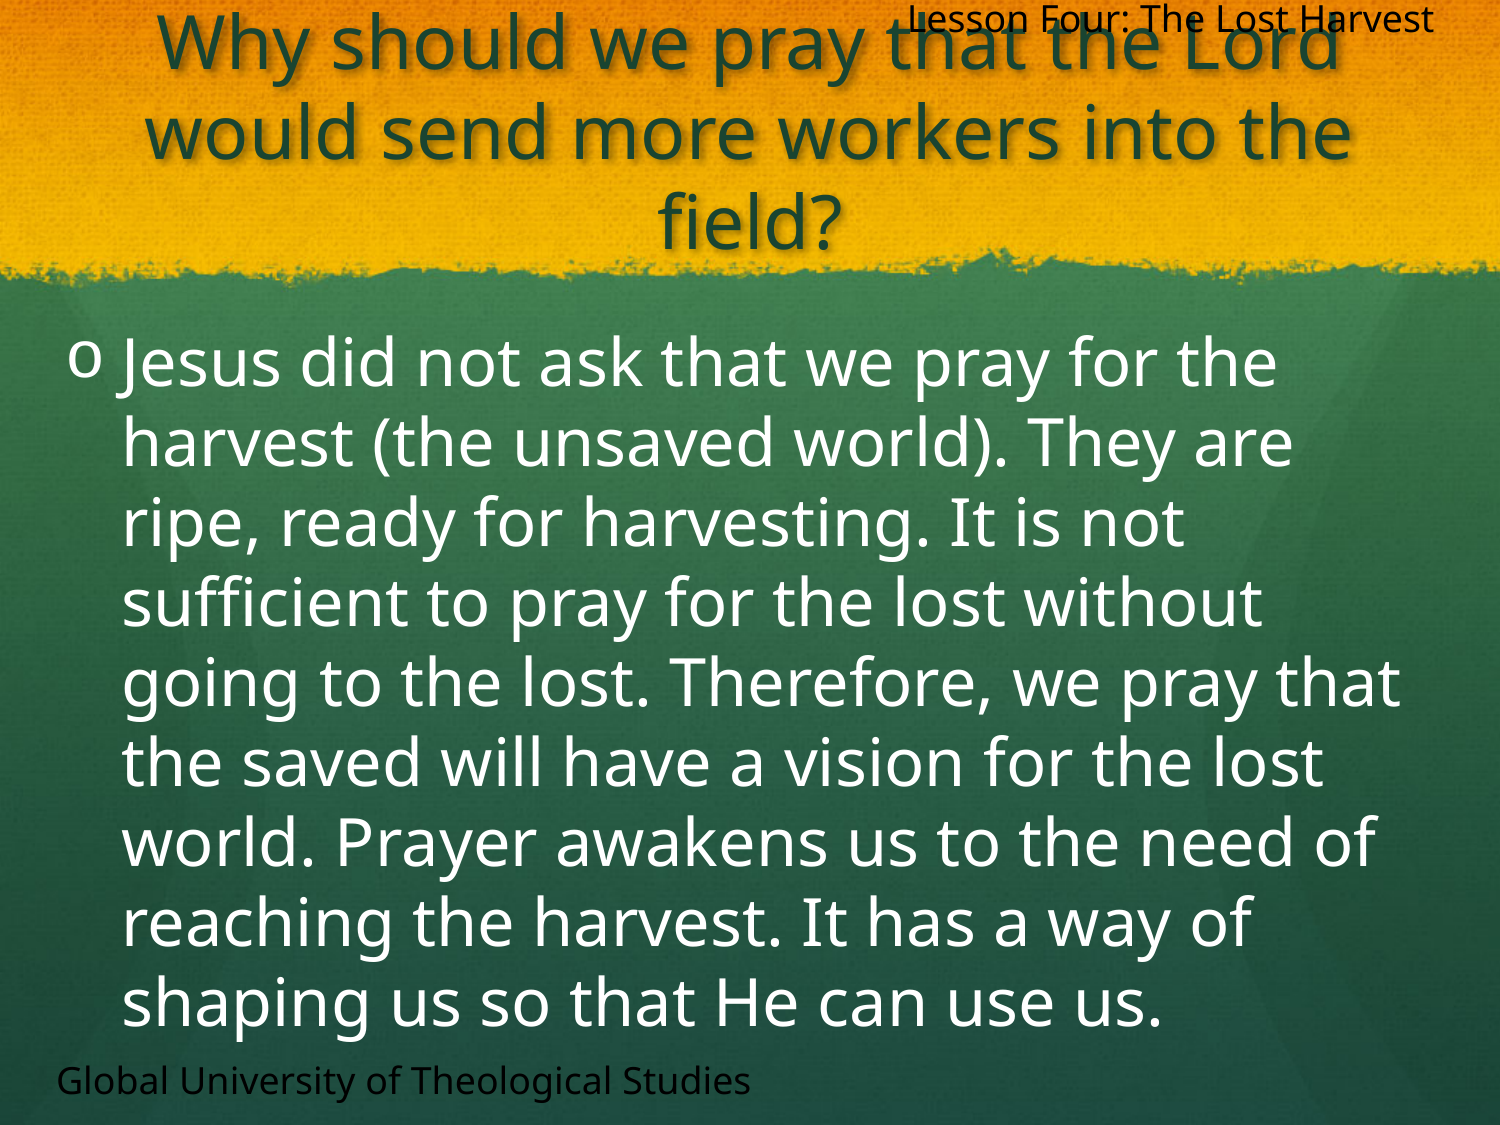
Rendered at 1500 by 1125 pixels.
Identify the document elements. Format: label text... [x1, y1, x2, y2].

title Why should we pray that the Lord would send more workers into the field? [50, 13, 1450, 246]
text_box Lesson Four: The Lost Harvest [892, 0, 1450, 93]
text_box Jesus did not ask that we pray for the harvest (the unsaved world). They are ripe, ready for harvesting. It is not sufficient to pray for the lost without going to the lost. Therefore, we pray that the saved will have a vision for the lost world. Prayer awakens us to the need of reaching the harvest. It has a way of shaping us so that He can use us. [50, 312, 1450, 475]
picture [0, 0, 1500, 1125]
text_box Global University of Theological Studies [41, 1049, 768, 1110]
